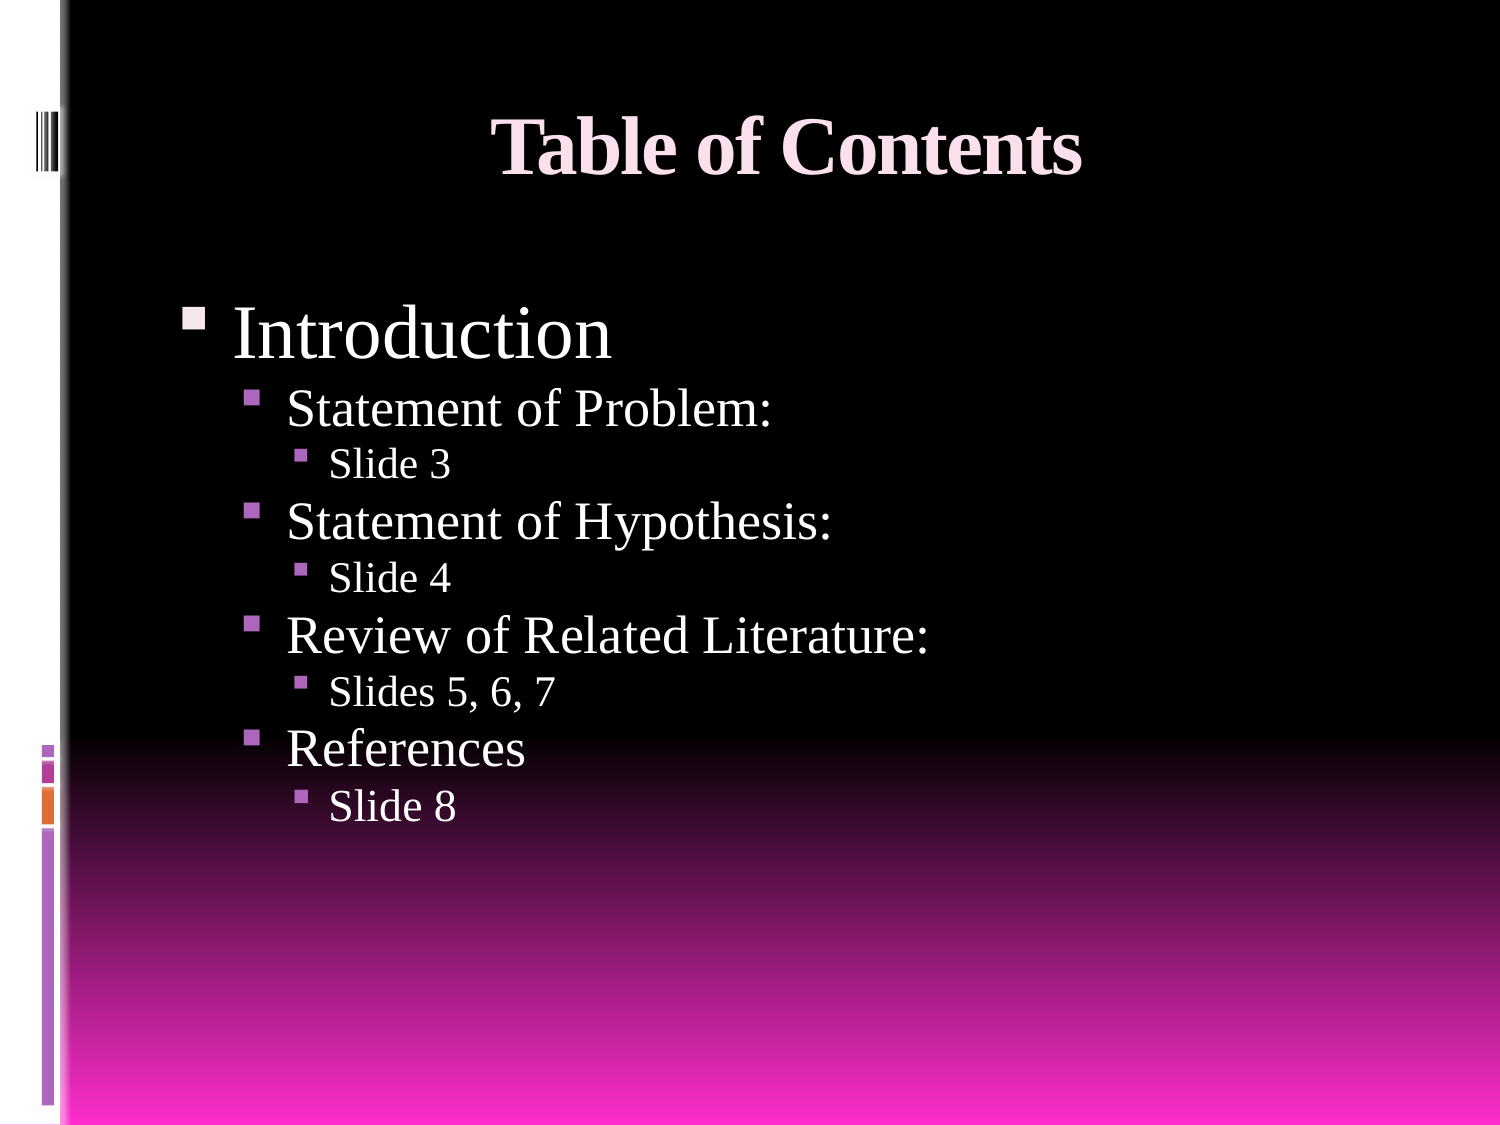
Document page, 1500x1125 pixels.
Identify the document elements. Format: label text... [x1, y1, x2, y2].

list Introduction Statement of Problem: Slide 3 Statement of Hypothesis: Slide 4 Review of Related Literature: Slides 5, 6, 7 References Slide 8 [150, 292, 1425, 1043]
title Table of Contents [150, 83, 1425, 234]
